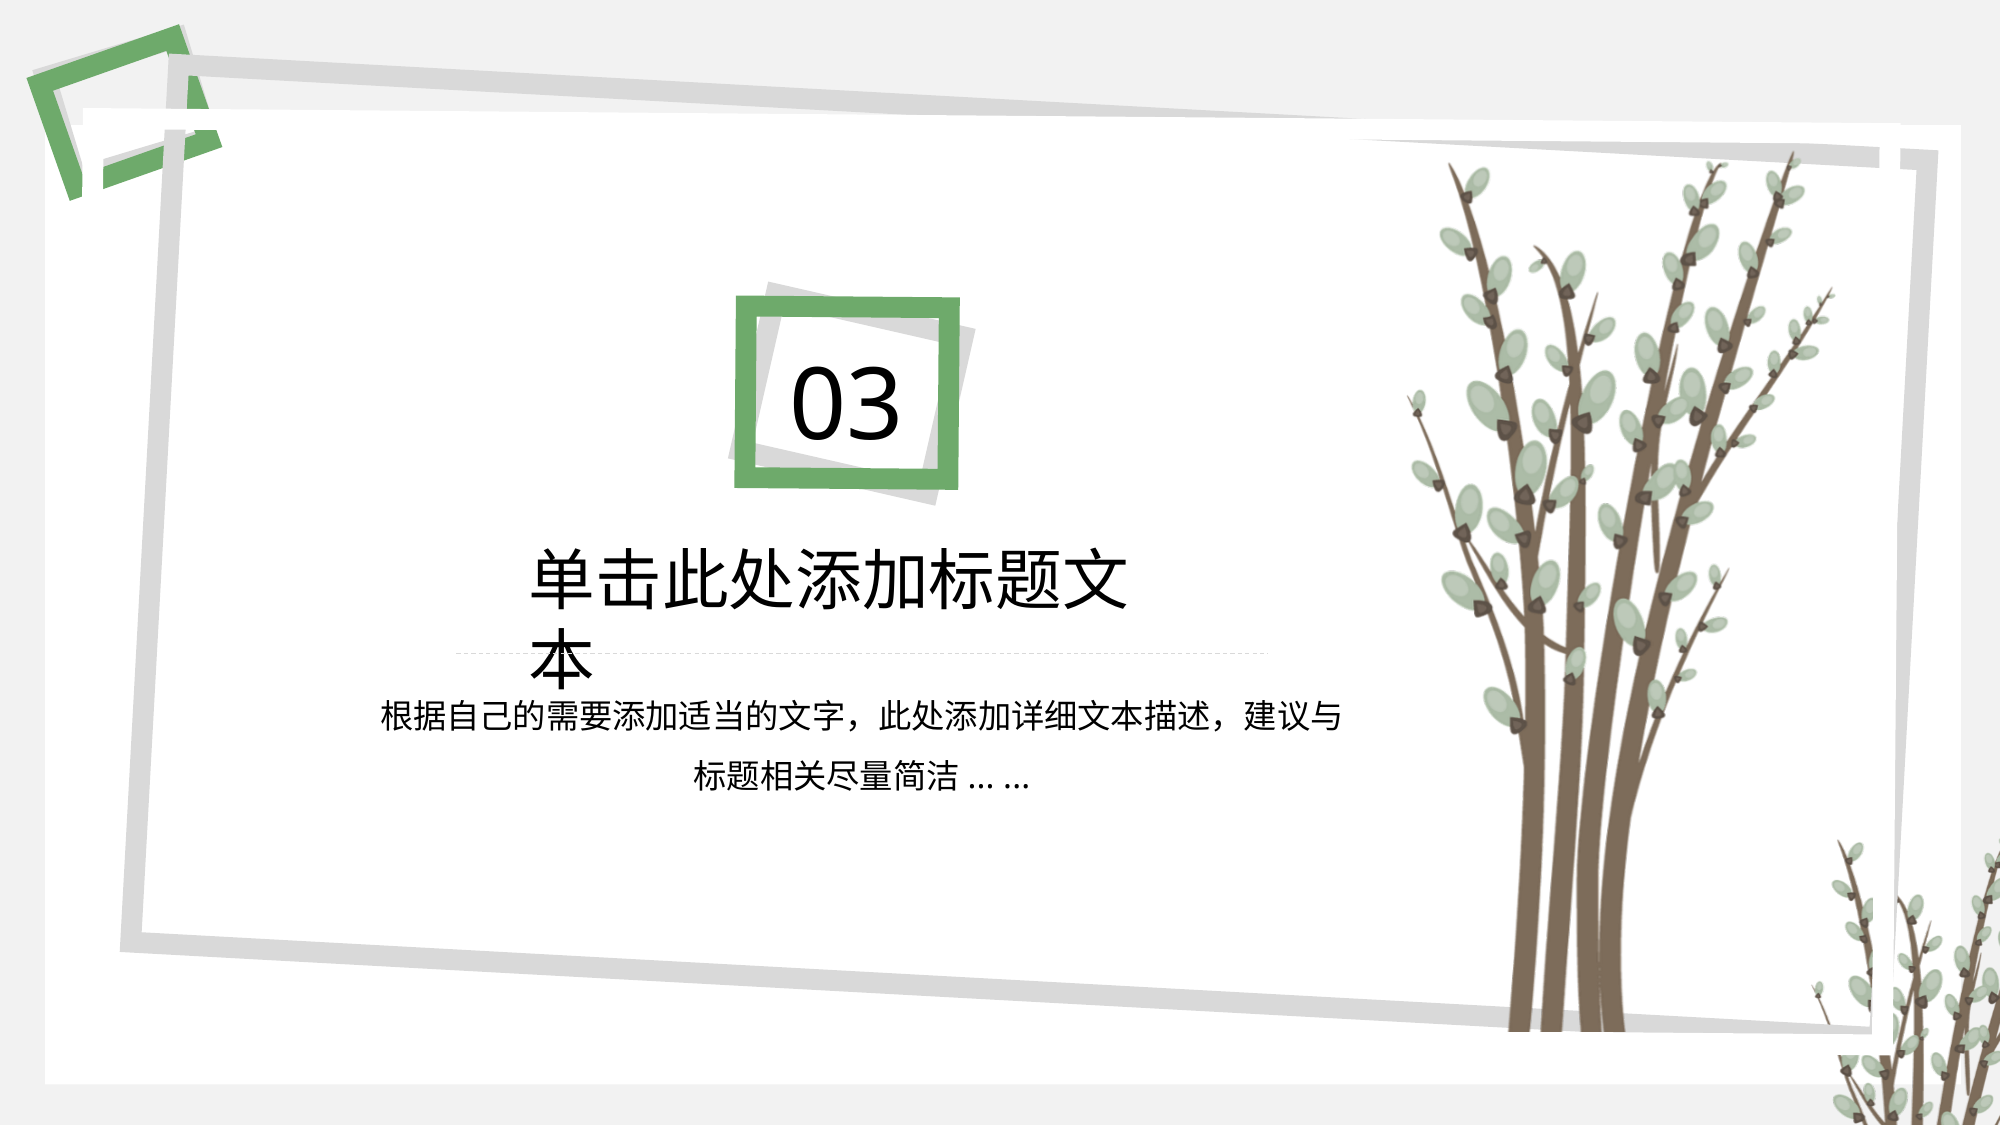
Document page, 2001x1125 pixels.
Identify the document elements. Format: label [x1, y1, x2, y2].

text_box [745, 306, 949, 479]
picture [1342, 71, 1901, 1032]
picture [1771, 782, 2000, 1125]
text_box [89, 109, 1904, 1038]
